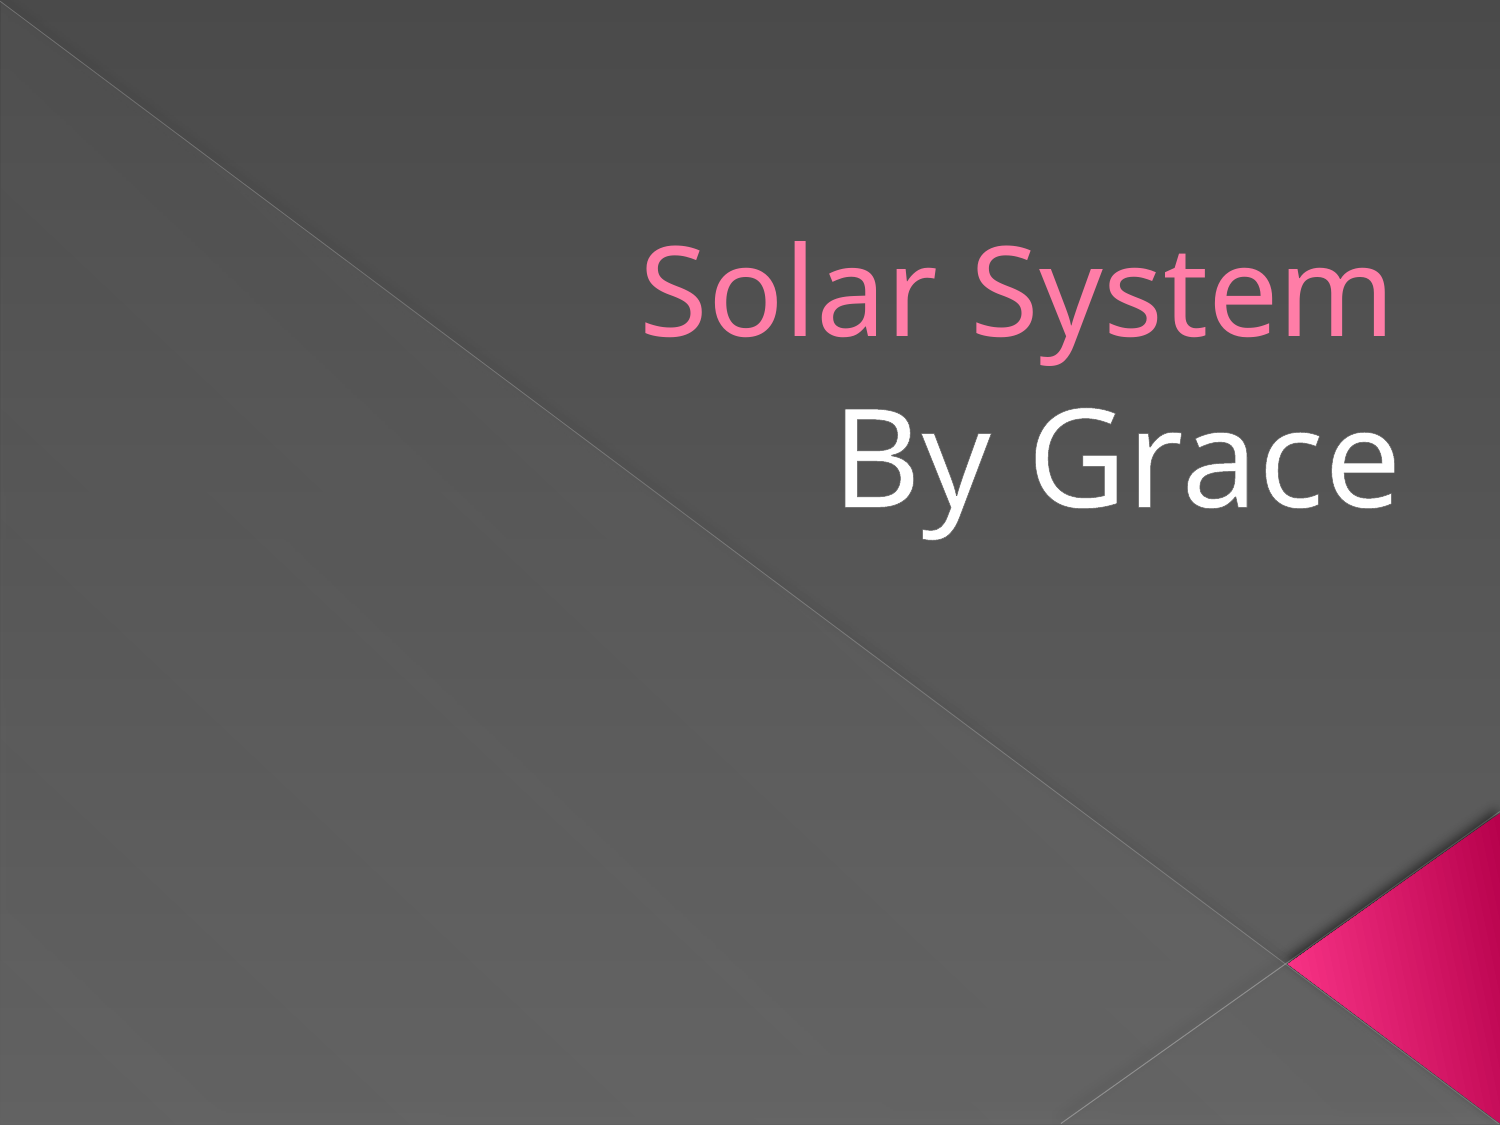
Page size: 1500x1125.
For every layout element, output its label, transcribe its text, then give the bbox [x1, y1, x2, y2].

subtitle By Grace [99, 362, 1423, 650]
title Solar System [88, 127, 1412, 369]
